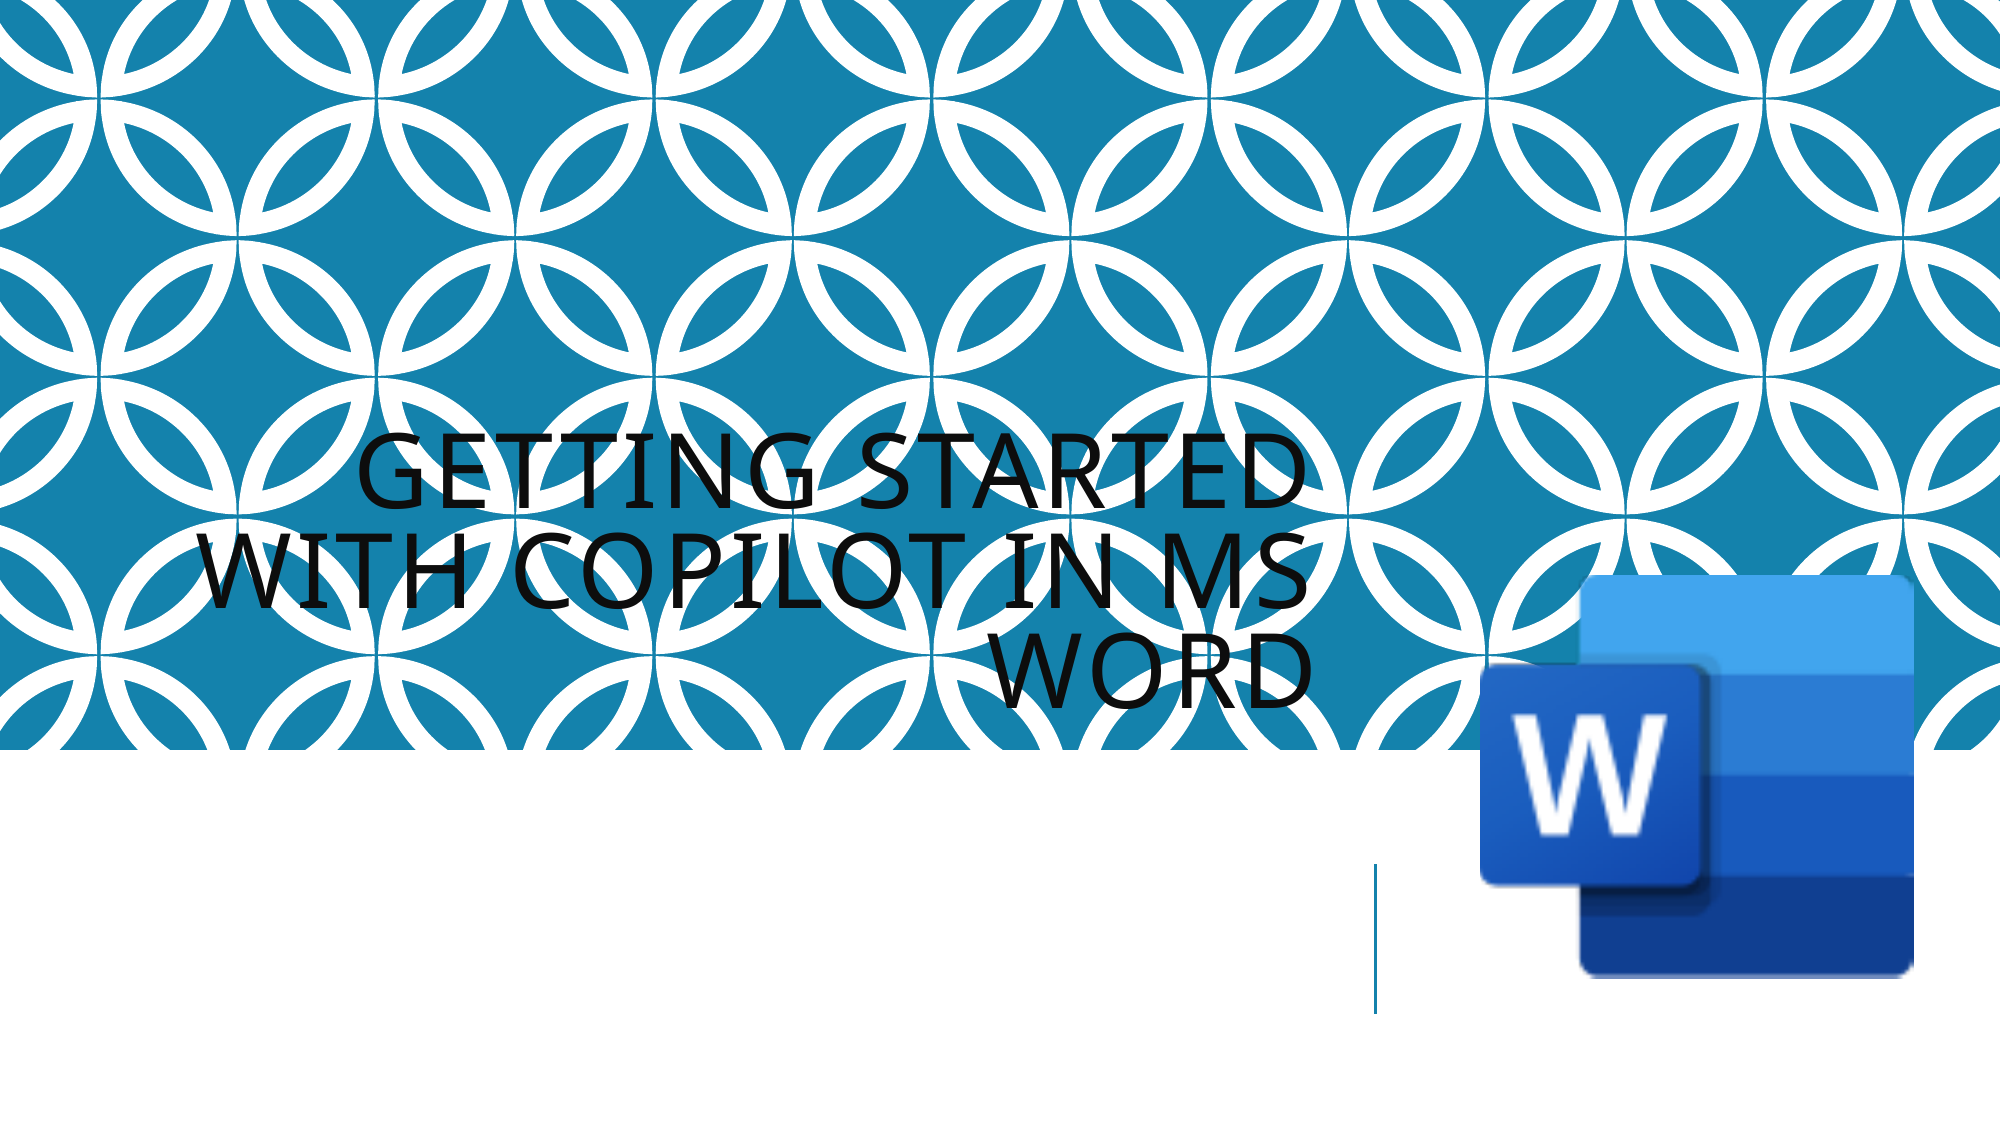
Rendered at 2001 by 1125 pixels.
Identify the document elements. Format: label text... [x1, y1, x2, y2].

title Getting Started with Copilot in MS Word [115, 146, 1333, 737]
picture [1480, 574, 1914, 980]
